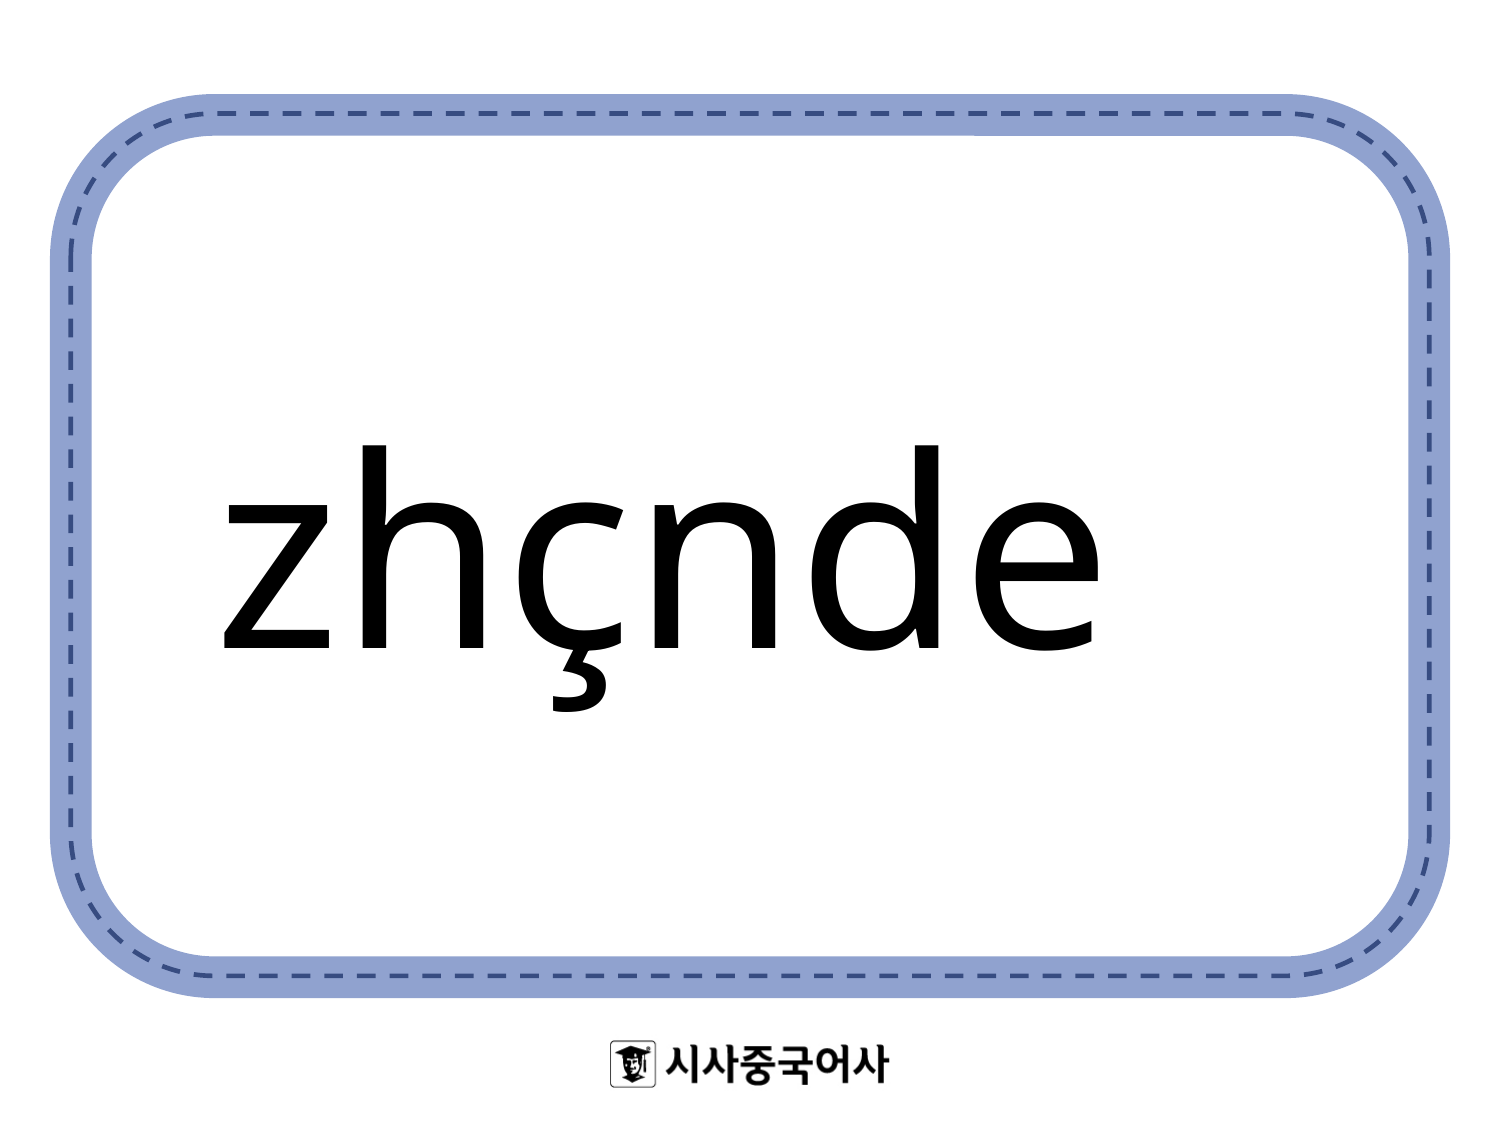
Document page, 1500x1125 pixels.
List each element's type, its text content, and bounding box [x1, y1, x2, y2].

picture [602, 1034, 898, 1094]
text_box zhçnde [145, 183, 1354, 846]
